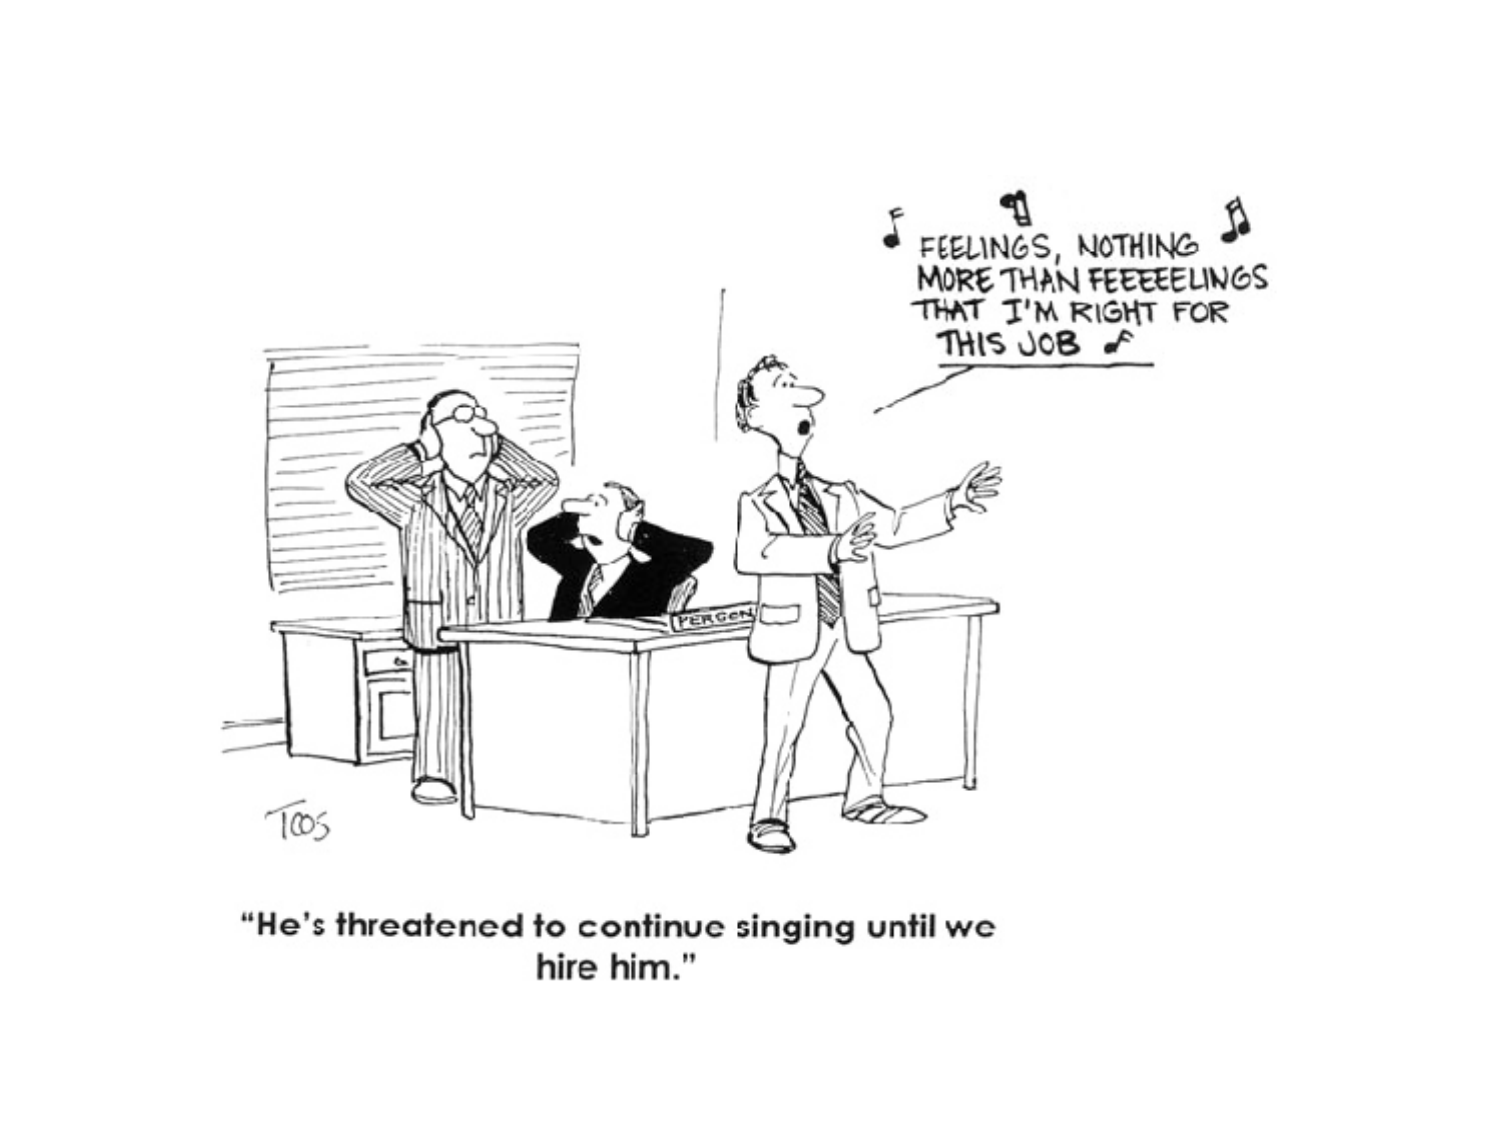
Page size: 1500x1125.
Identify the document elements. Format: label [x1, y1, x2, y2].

picture [187, 175, 1290, 1009]
